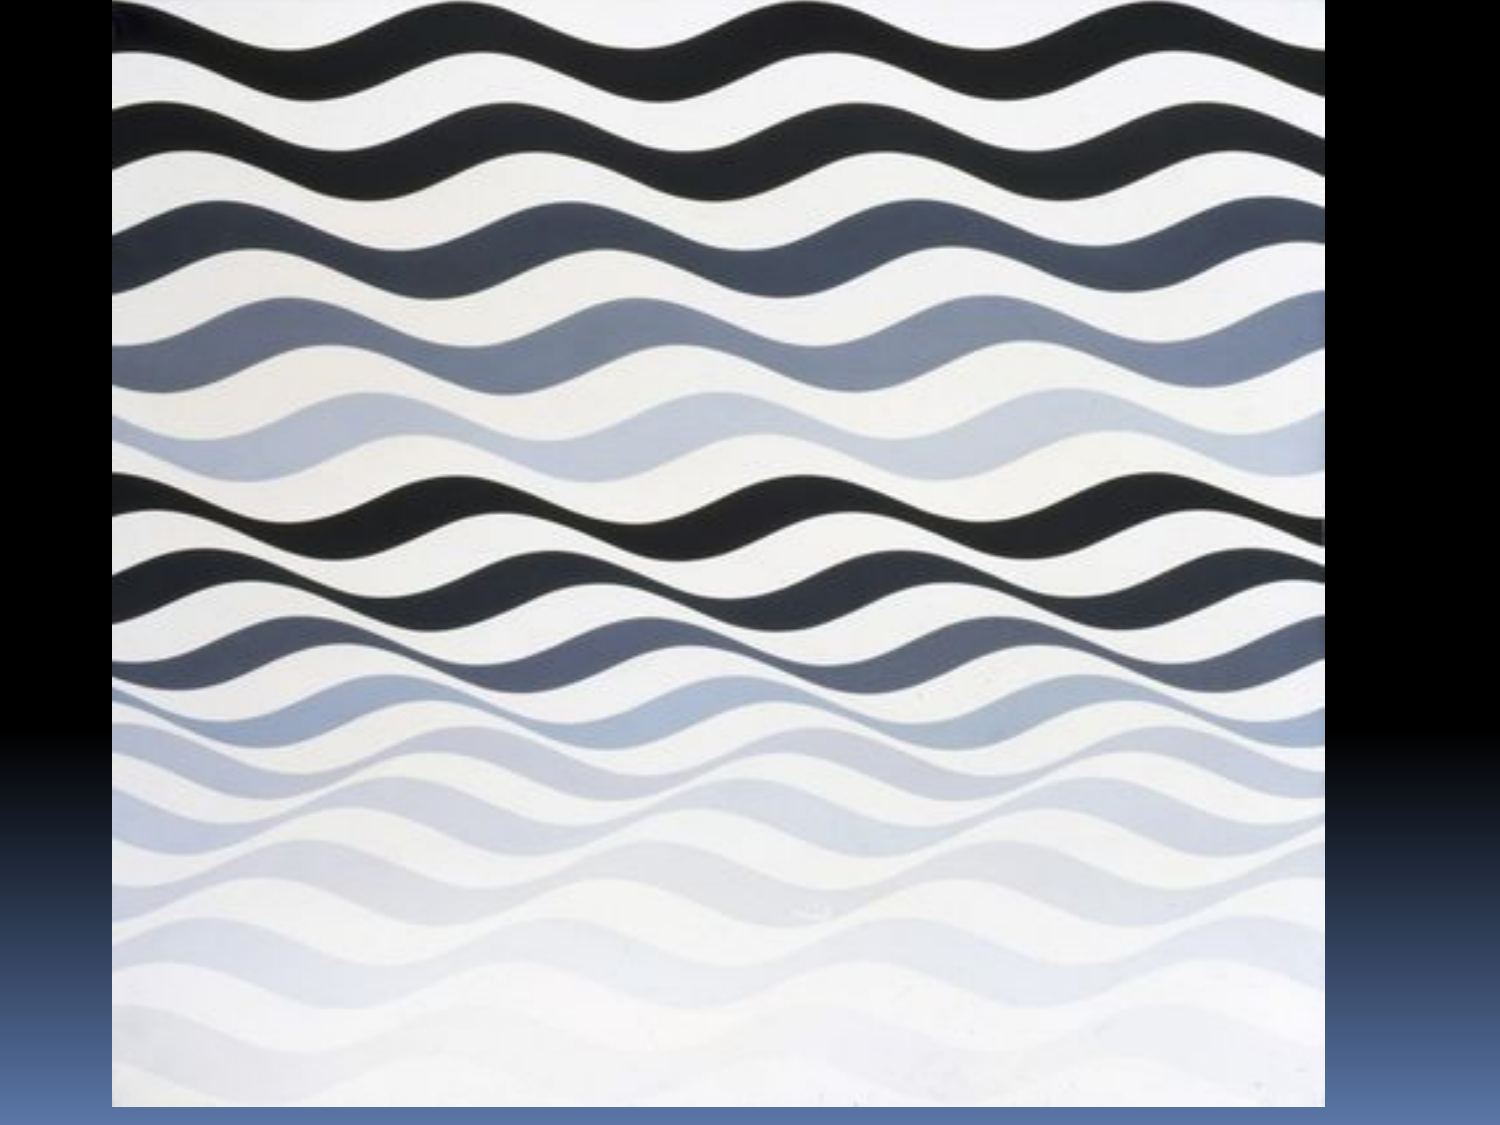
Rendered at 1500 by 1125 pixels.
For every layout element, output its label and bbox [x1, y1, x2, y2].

picture [111, 0, 1326, 1108]
